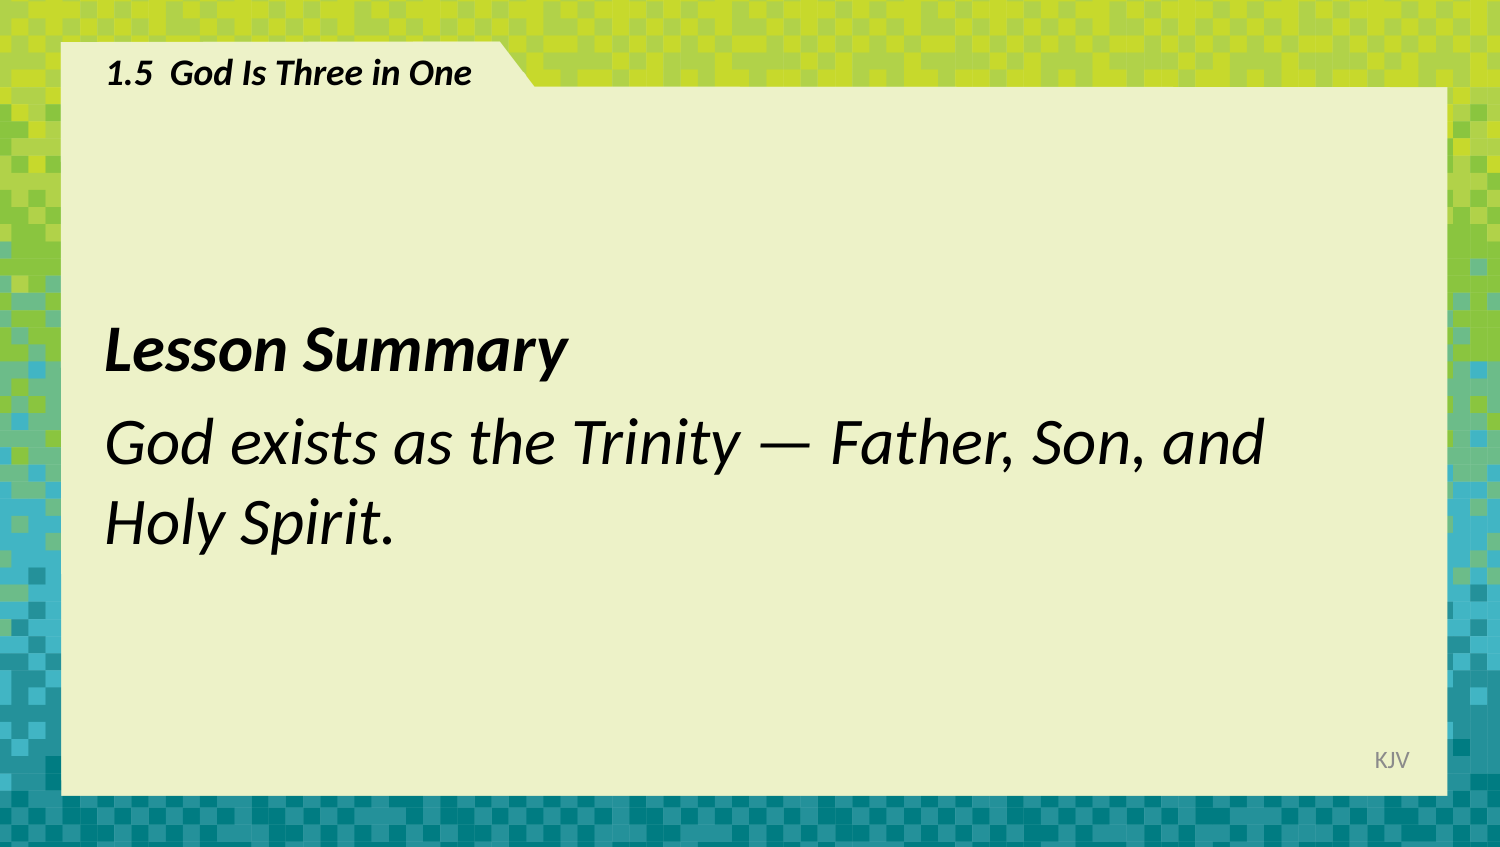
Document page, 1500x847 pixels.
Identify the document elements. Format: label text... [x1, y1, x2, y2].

title 1.5 God Is Three in One [89, 33, 1420, 108]
footer KJV [950, 736, 1425, 782]
picture [0, 0, 1500, 847]
list Lesson Summary God exists as the Trinity — Father, Son, and Holy Spirit. [89, 141, 1403, 722]
